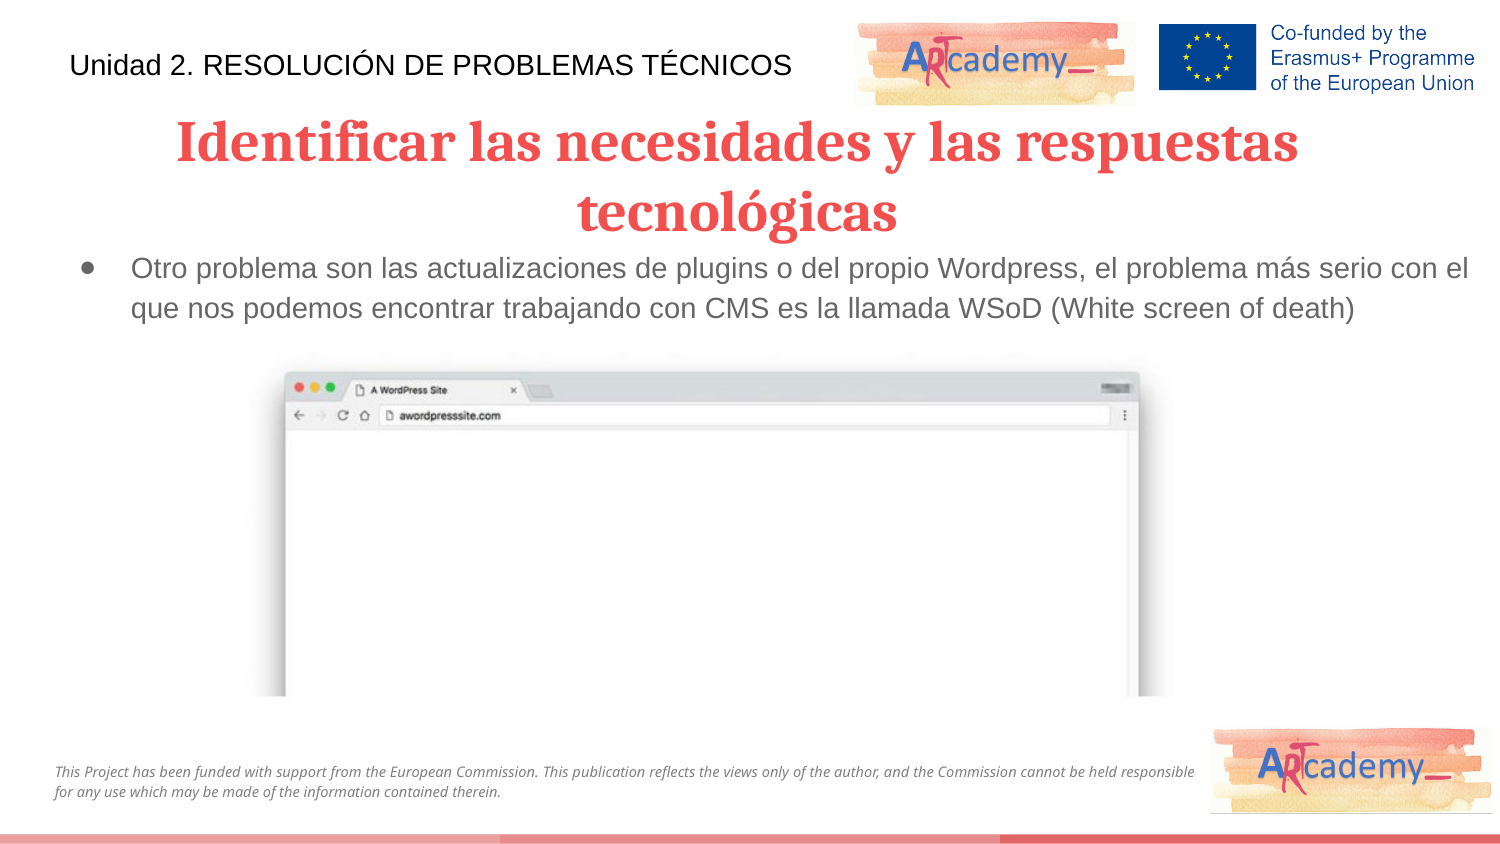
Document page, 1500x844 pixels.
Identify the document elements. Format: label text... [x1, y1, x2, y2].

picture [854, 2, 1137, 138]
picture [242, 347, 1174, 704]
text_box This Project has been funded with support from the European Commission. This publication reflects the views only of the author, and the Commission cannot be held responsible for any use which may be made of the information contained therein. [39, 754, 1205, 799]
picture [1210, 709, 1493, 844]
picture [1158, 24, 1474, 94]
list Otro problema son las actualizaciones de plugins o del propio Wordpress, el problema más serio con el que nos podemos encontrar trabajando con CMS es la llamada WSoD (White screen of death) [40, 228, 1498, 363]
title Identificar las necesidades y las respuestas tecnológicas [136, 50, 1340, 228]
text_box Unidad 2. RESOLUCIÓN DE PROBLEMAS TÉCNICOS [54, 39, 849, 89]
